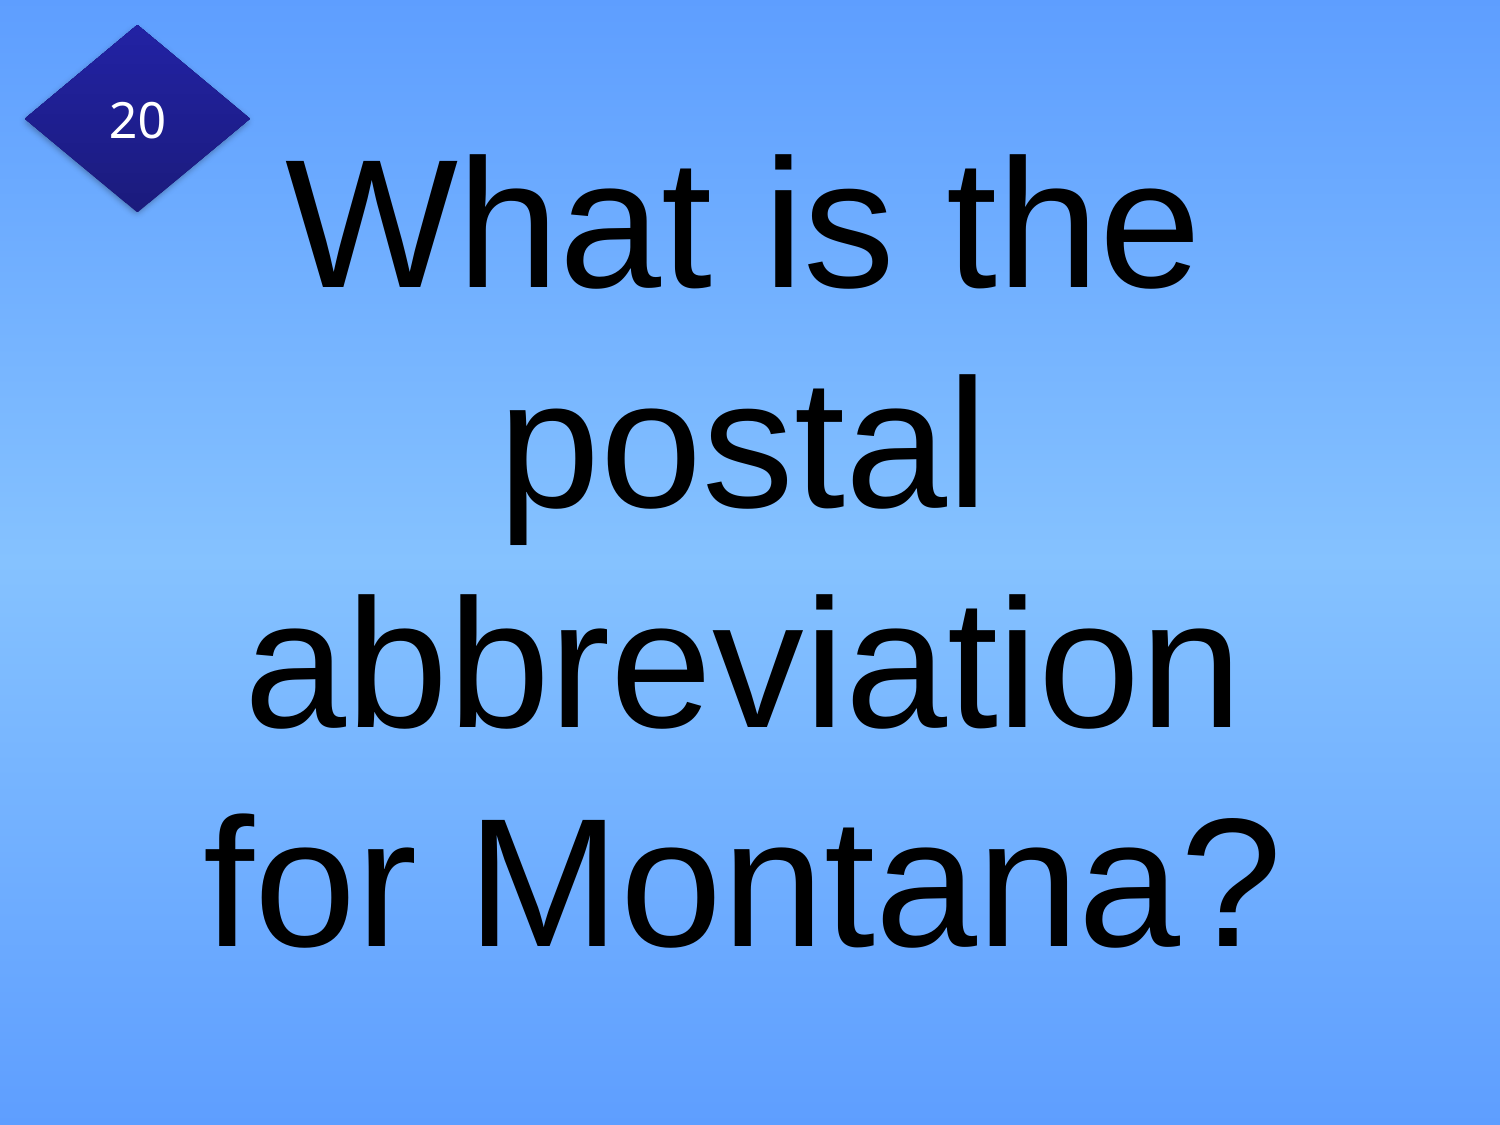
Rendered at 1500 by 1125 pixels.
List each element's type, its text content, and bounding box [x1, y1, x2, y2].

text_box 20 [24, 24, 250, 213]
title What is the postal abbreviation for Montana? [99, 174, 1388, 913]
